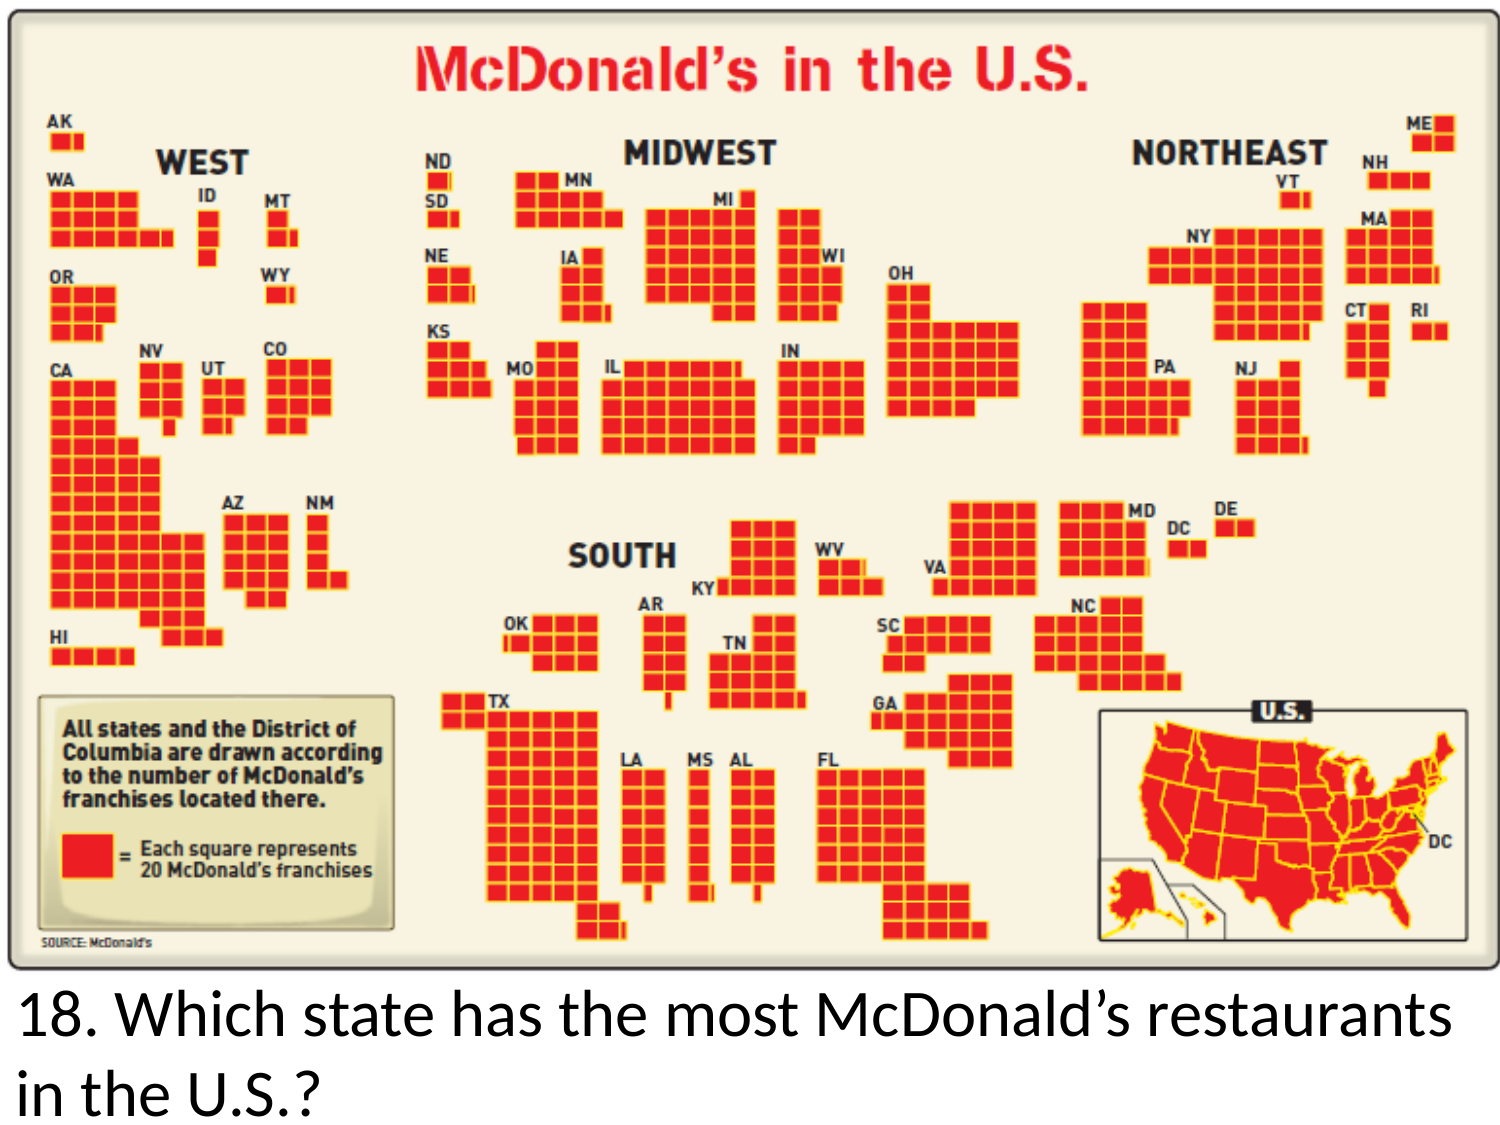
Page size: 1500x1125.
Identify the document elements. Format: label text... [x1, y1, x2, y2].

text_box 18. Which state has the most McDonald’s restaurants in the U.S.? [0, 982, 1500, 1125]
picture [0, 0, 1500, 976]
